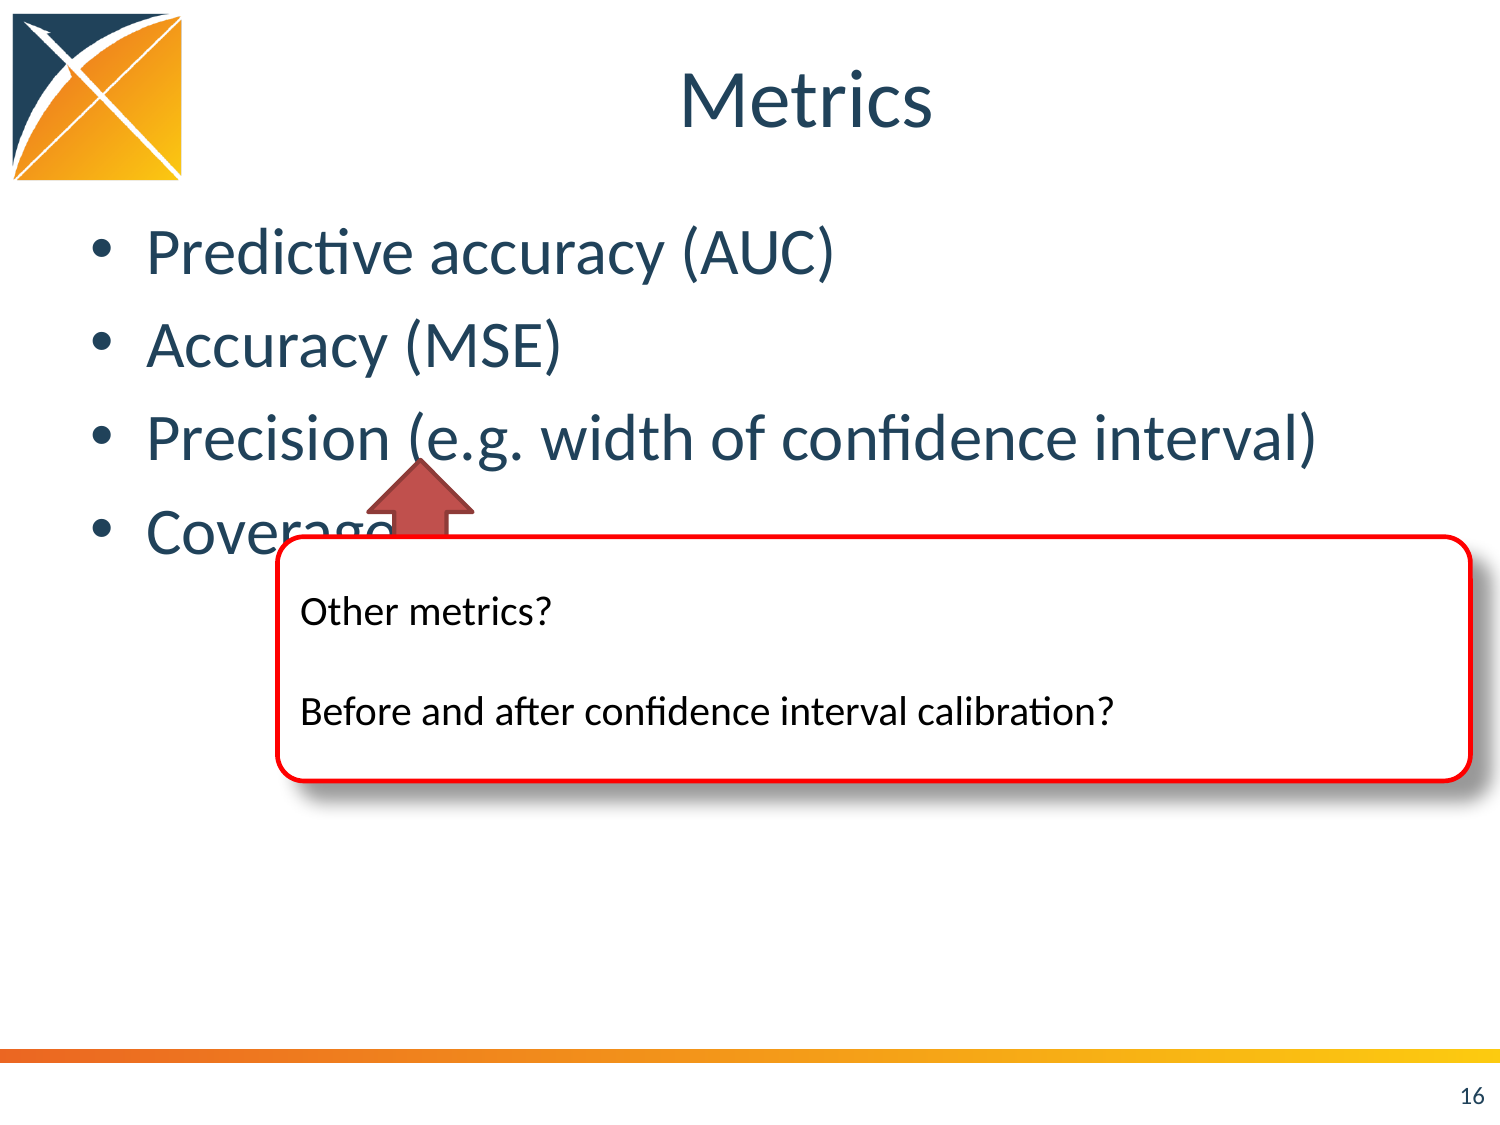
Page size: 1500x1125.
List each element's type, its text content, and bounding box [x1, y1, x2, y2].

list Predictive accuracy (AUC) Accuracy (MSE) Precision (e.g. width of confidence interval) Coverage [75, 200, 1425, 1005]
text_box Other metrics? Before and after confidence interval calibration? [275, 534, 1473, 784]
title Metrics [187, 24, 1425, 163]
text_box [366, 457, 475, 534]
slide_number 16 [1149, 1065, 1500, 1125]
picture [0, 0, 206, 200]
